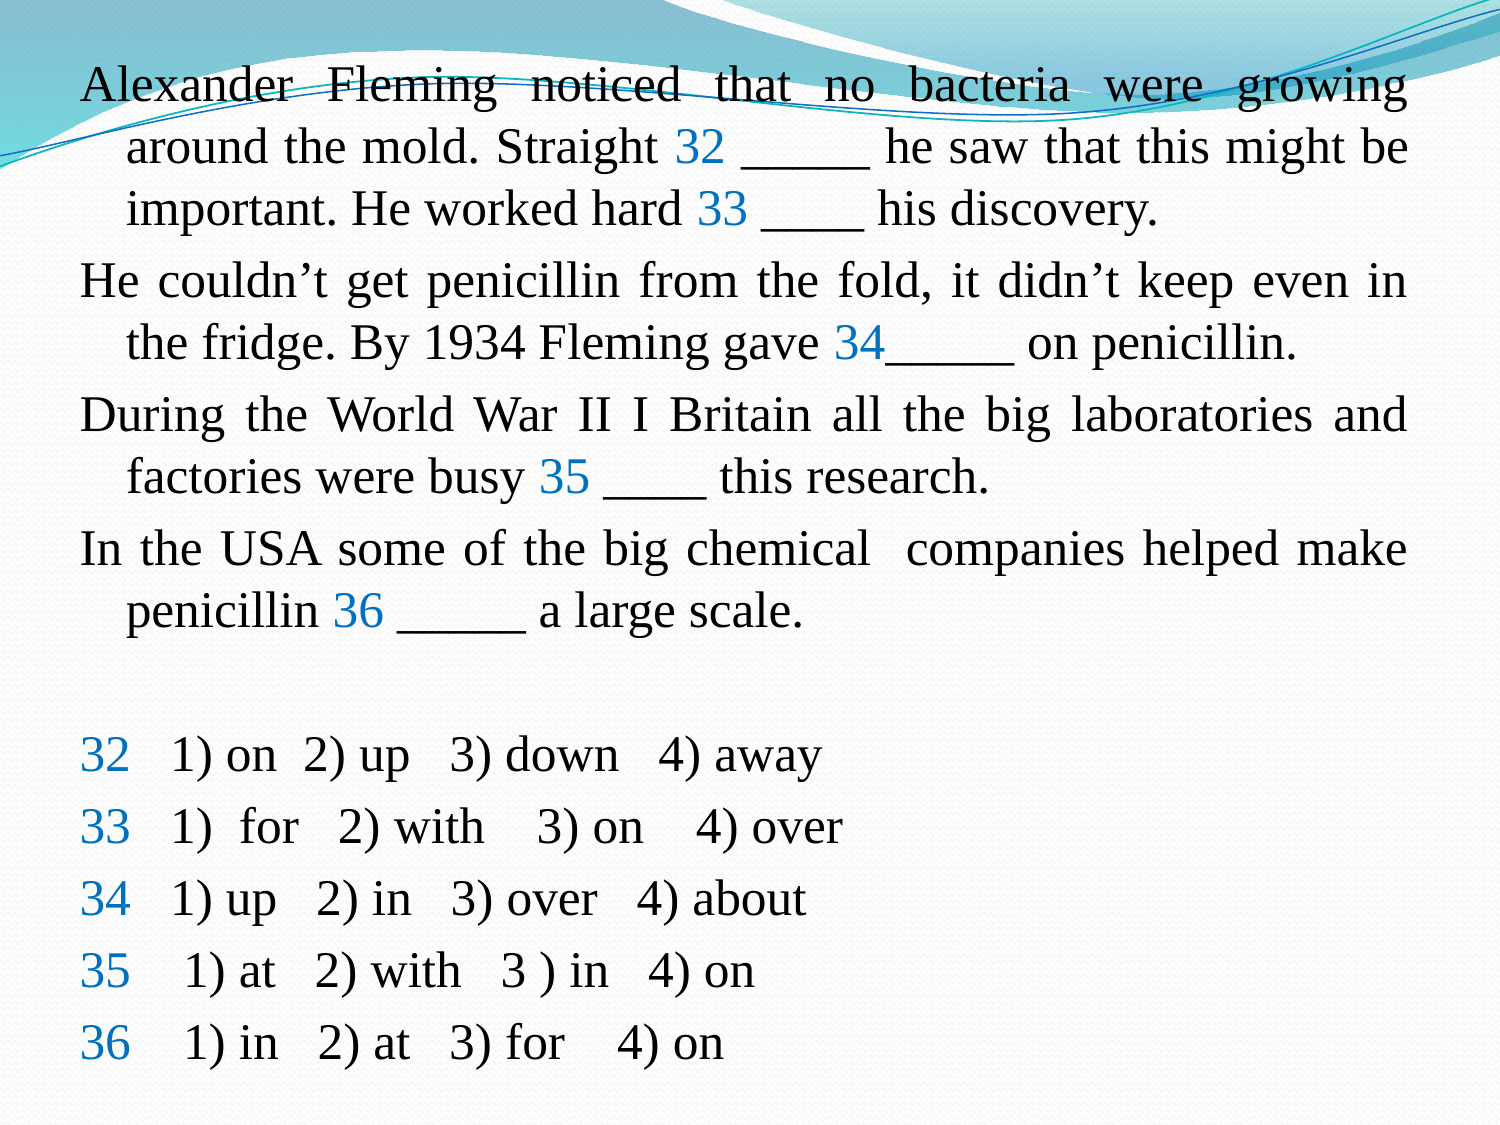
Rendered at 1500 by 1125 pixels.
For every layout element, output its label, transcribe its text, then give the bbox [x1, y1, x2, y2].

list Alexander Fleming noticed that no bacteria were growing around the mold. Straight 32 _____ he saw that this might be important. He worked hard 33 ____ his discovery. He couldn’t get penicillin from the fold, it didn’t keep even in the fridge. By 1934 Fleming gave 34_____ on penicillin. During the World War II I Britain all the big laboratories and factories were busy 35 ____ this research. In the USA some of the big chemical companies helped make penicillin 36 _____ a large scale. 32 1) on 2) up 3) down 4) away 33 1) for 2) with 3) on 4) over 34 1) up 2) in 3) over 4) about 35 1) at 2) with 3 ) in 4) on 36 1) in 2) at 3) for 4) on [64, 42, 1425, 1094]
